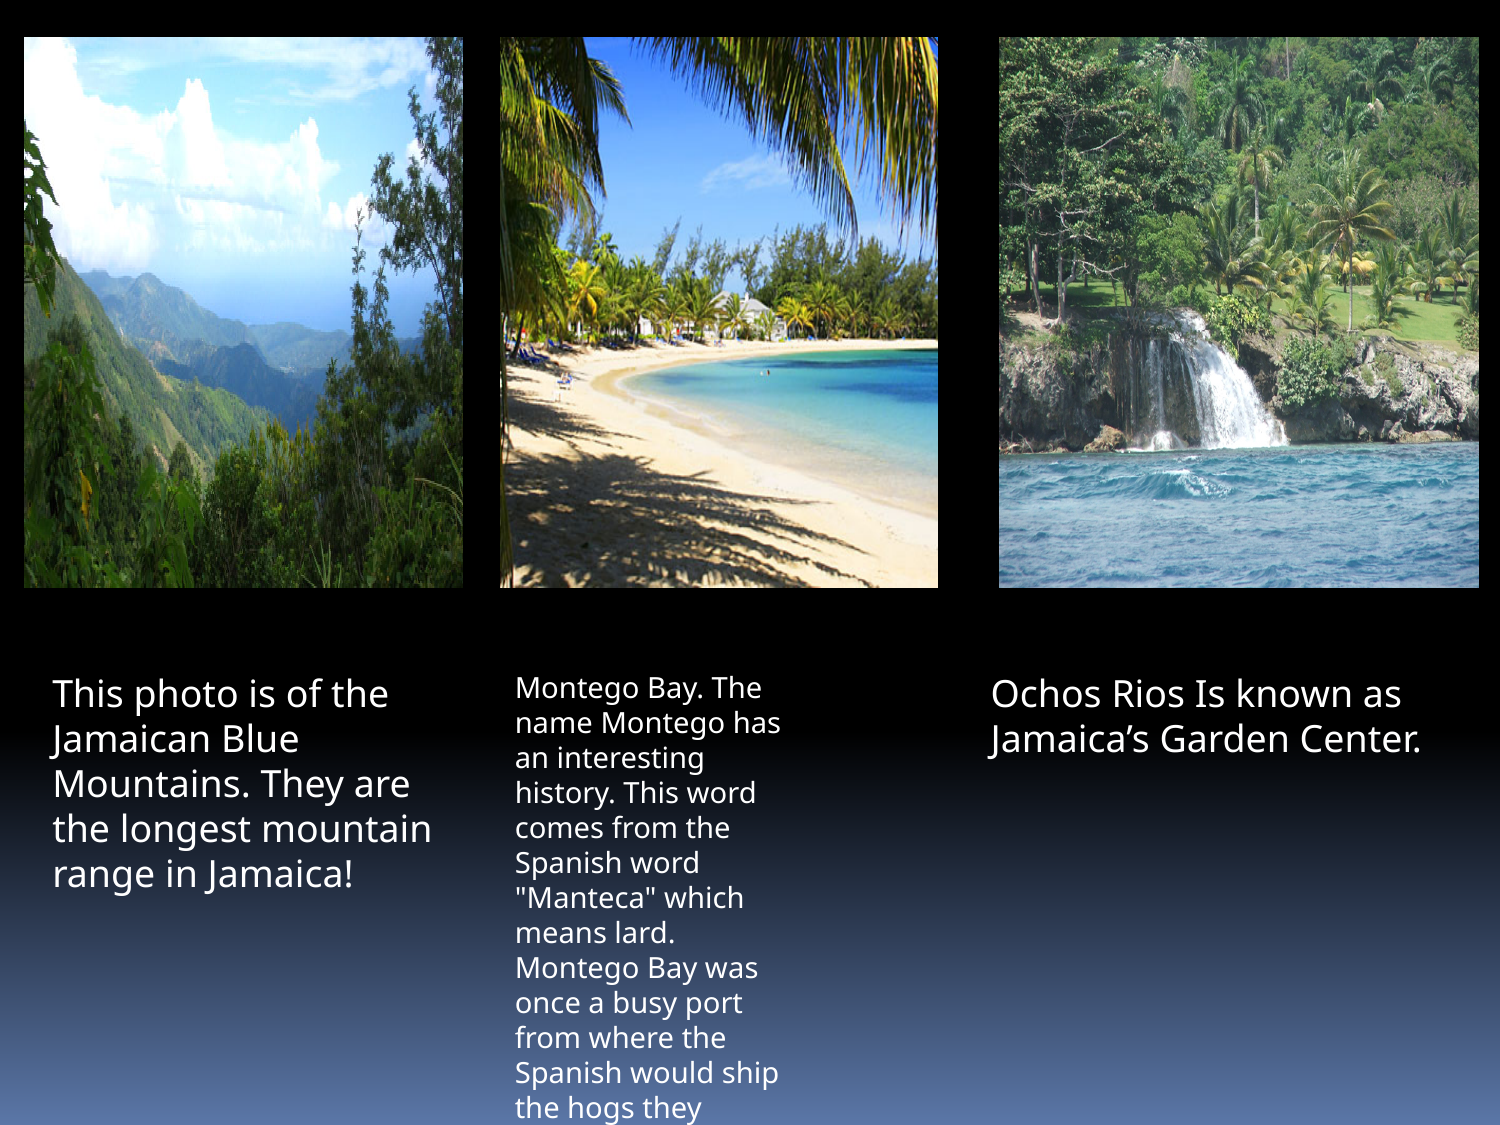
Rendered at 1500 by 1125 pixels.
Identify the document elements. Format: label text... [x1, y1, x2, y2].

picture [999, 37, 1479, 588]
picture [499, 37, 938, 588]
text_box This photo is of the Jamaican Blue Mountains. They are the longest mountain range in Jamaica! [37, 662, 450, 903]
text_box Ochos Rios Is known as Jamaica’s Garden Center. [975, 662, 1438, 768]
text_box Montego Bay. The name Montego has an interesting history. This word comes from the Spanish word "Manteca" which means lard. Montego Bay was once a busy port from where the Spanish would ship the hogs they butchered in the mountains. [499, 662, 813, 1125]
picture [24, 37, 463, 588]
